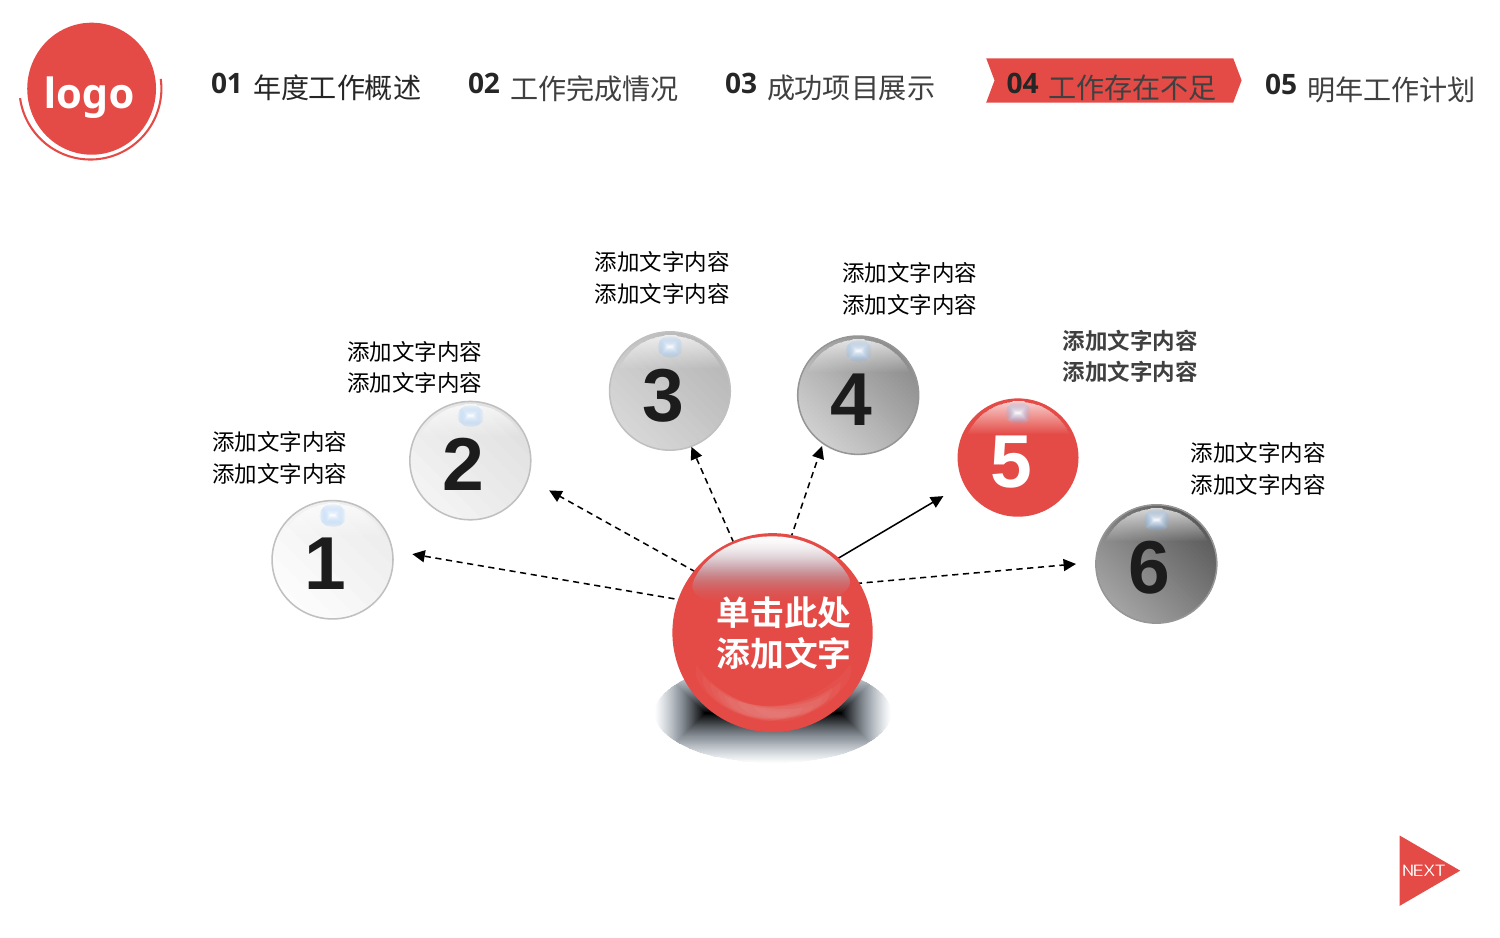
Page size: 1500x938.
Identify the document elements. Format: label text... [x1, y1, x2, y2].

text_box [984, 83, 991, 105]
text_box 添加文字内容 添加文字内容 [1138, 431, 1341, 506]
text_box 添加文字内容 添加文字内容 [1048, 319, 1341, 393]
text_box 工作完成情况 [479, 46, 709, 113]
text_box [957, 398, 1079, 517]
text_box [549, 490, 564, 502]
text_box [1063, 558, 1076, 572]
text_box 05 [1250, 59, 1314, 209]
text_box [609, 331, 731, 451]
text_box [797, 335, 919, 455]
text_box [409, 401, 531, 521]
text_box [412, 550, 433, 563]
text_box 添加文字内容 添加文字内容 [789, 251, 992, 326]
text_box 添加文字内容 添加文字内容 [159, 420, 363, 494]
text_box 工作存在不足 [1017, 46, 1248, 112]
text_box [8, 22, 170, 155]
text_box 04 [991, 57, 1056, 208]
text_box [984, 56, 1017, 77]
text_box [654, 532, 891, 763]
text_box 年度工作概述 [222, 46, 452, 112]
text_box 02 [453, 58, 517, 208]
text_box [271, 500, 394, 620]
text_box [1, 0, 180, 178]
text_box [1095, 504, 1218, 624]
text_box 明年工作计划 [1276, 48, 1500, 114]
text_box 成功项目展示 [736, 46, 966, 112]
text_box 01 [196, 58, 260, 208]
text_box [1399, 835, 1461, 906]
text_box 添加文字内容 添加文字内容 [542, 240, 745, 314]
text_box 添加文字内容 添加文字内容 [294, 330, 498, 404]
text_box [884, 496, 944, 531]
text_box 03 [710, 57, 774, 208]
